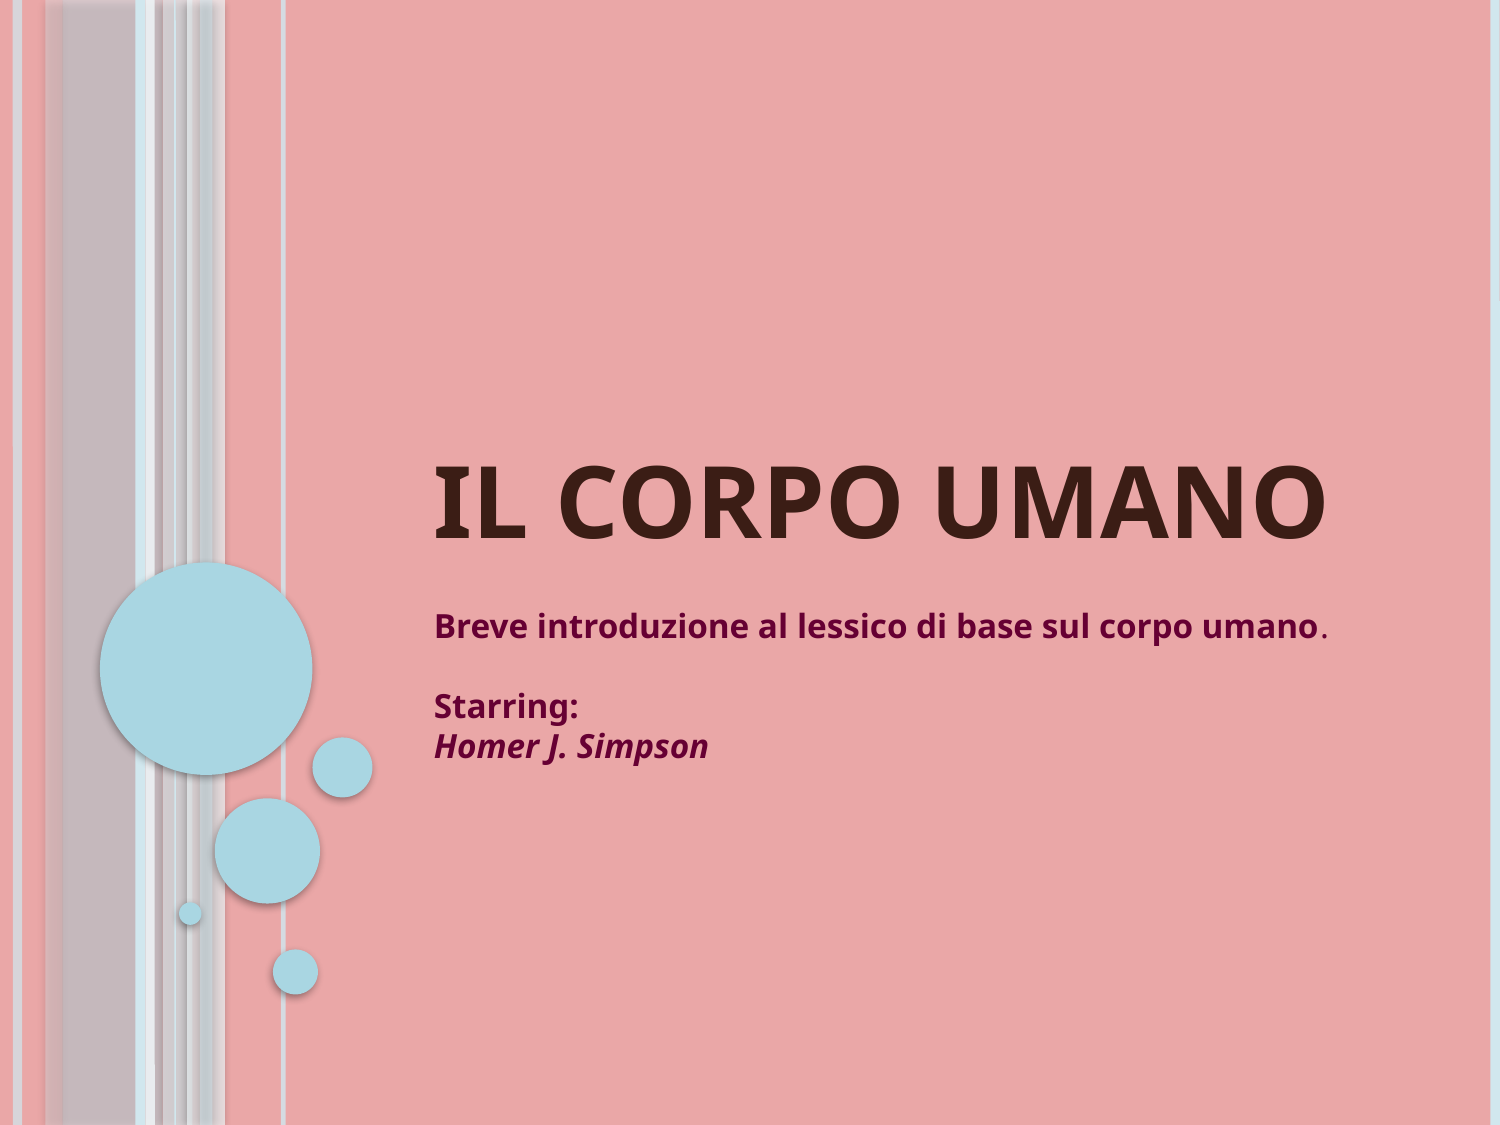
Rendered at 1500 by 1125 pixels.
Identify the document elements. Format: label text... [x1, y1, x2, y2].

text_box Breve introduzione al lessico di base sul corpo umano. Starring: Homer J. Simpson [419, 597, 1365, 773]
title Il corpo umano [419, 255, 1432, 567]
